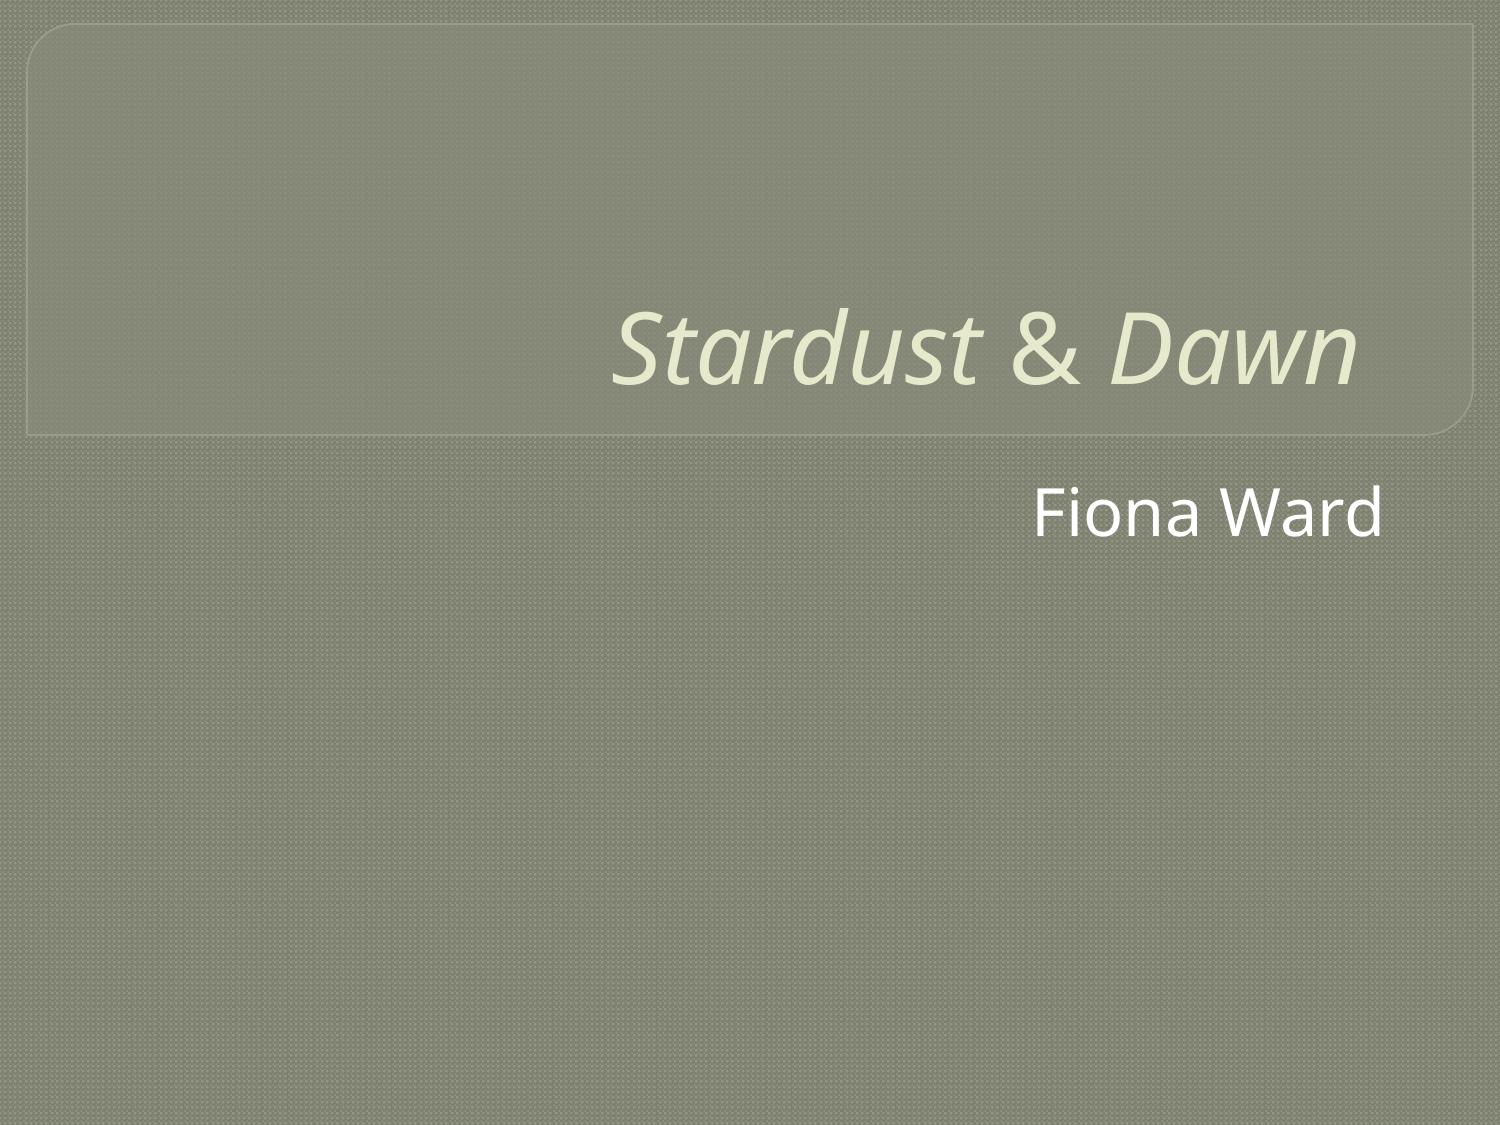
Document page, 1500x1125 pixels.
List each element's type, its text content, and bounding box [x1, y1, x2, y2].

title Stardust & Dawn [75, 50, 1425, 413]
subtitle Fiona Ward [350, 462, 1427, 750]
